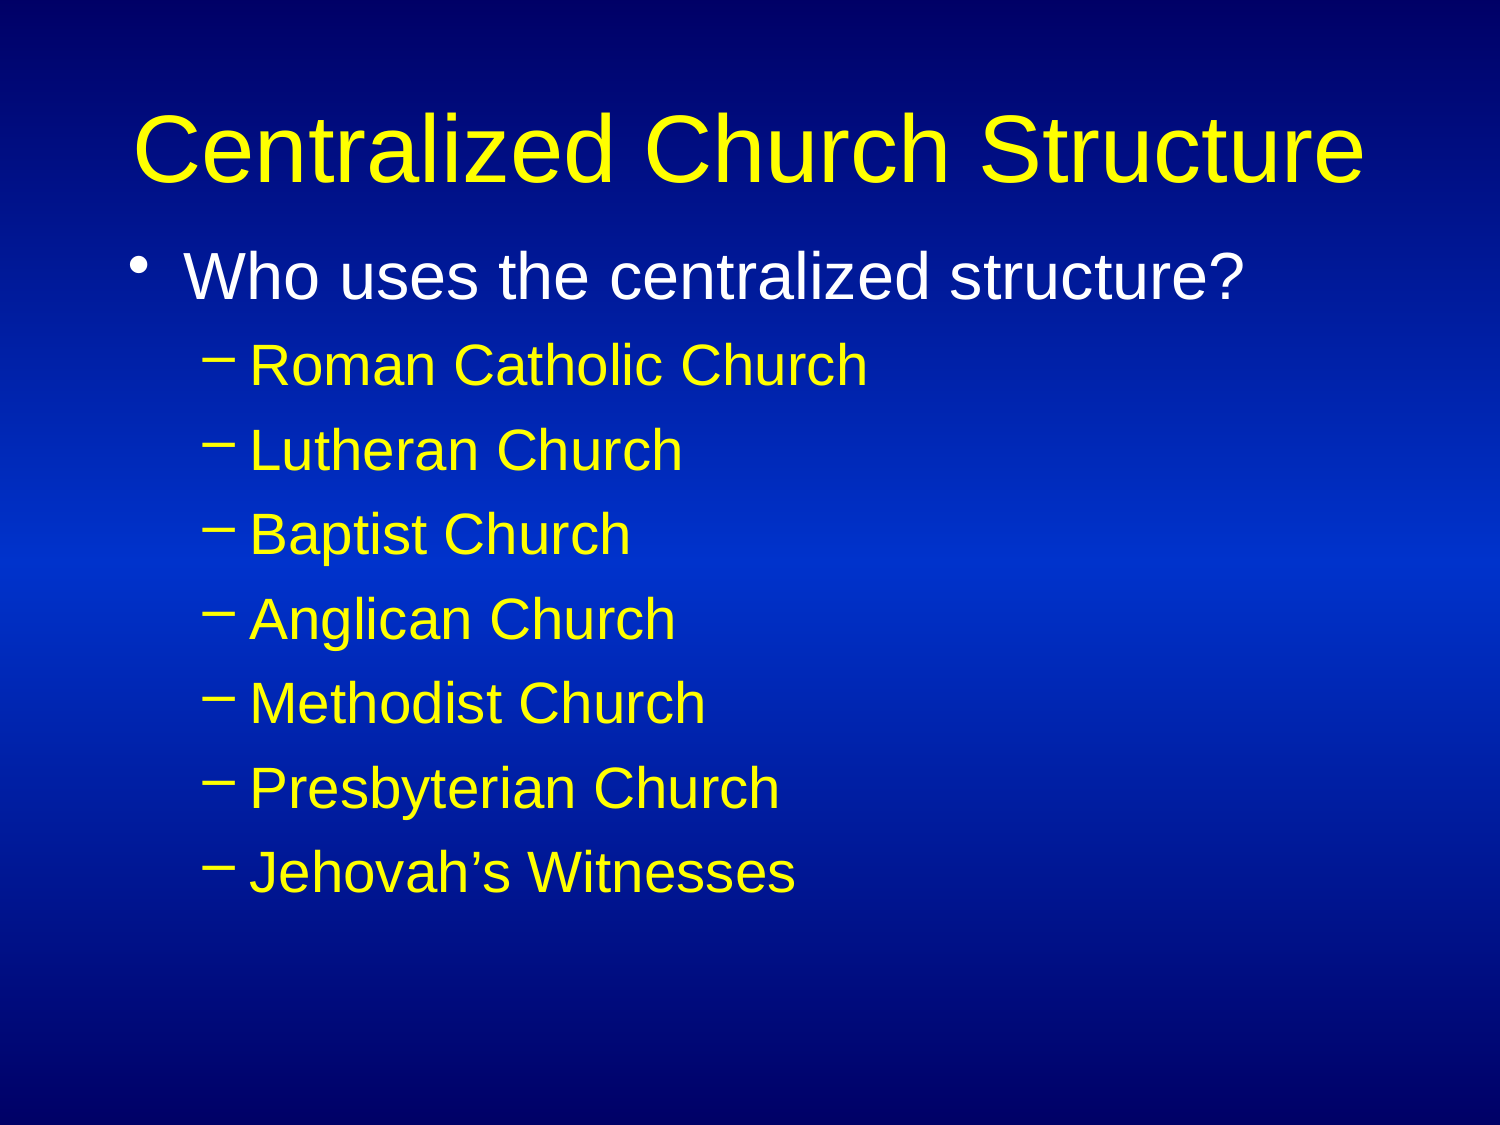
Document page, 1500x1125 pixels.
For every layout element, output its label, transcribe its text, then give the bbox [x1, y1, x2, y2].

list Who uses the centralized structure? Roman Catholic Church Lutheran Church Baptist Church Anglican Church Methodist Church Presbyterian Church Jehovah’s Witnesses [112, 224, 1463, 1050]
title Centralized Church Structure [37, 50, 1463, 238]
